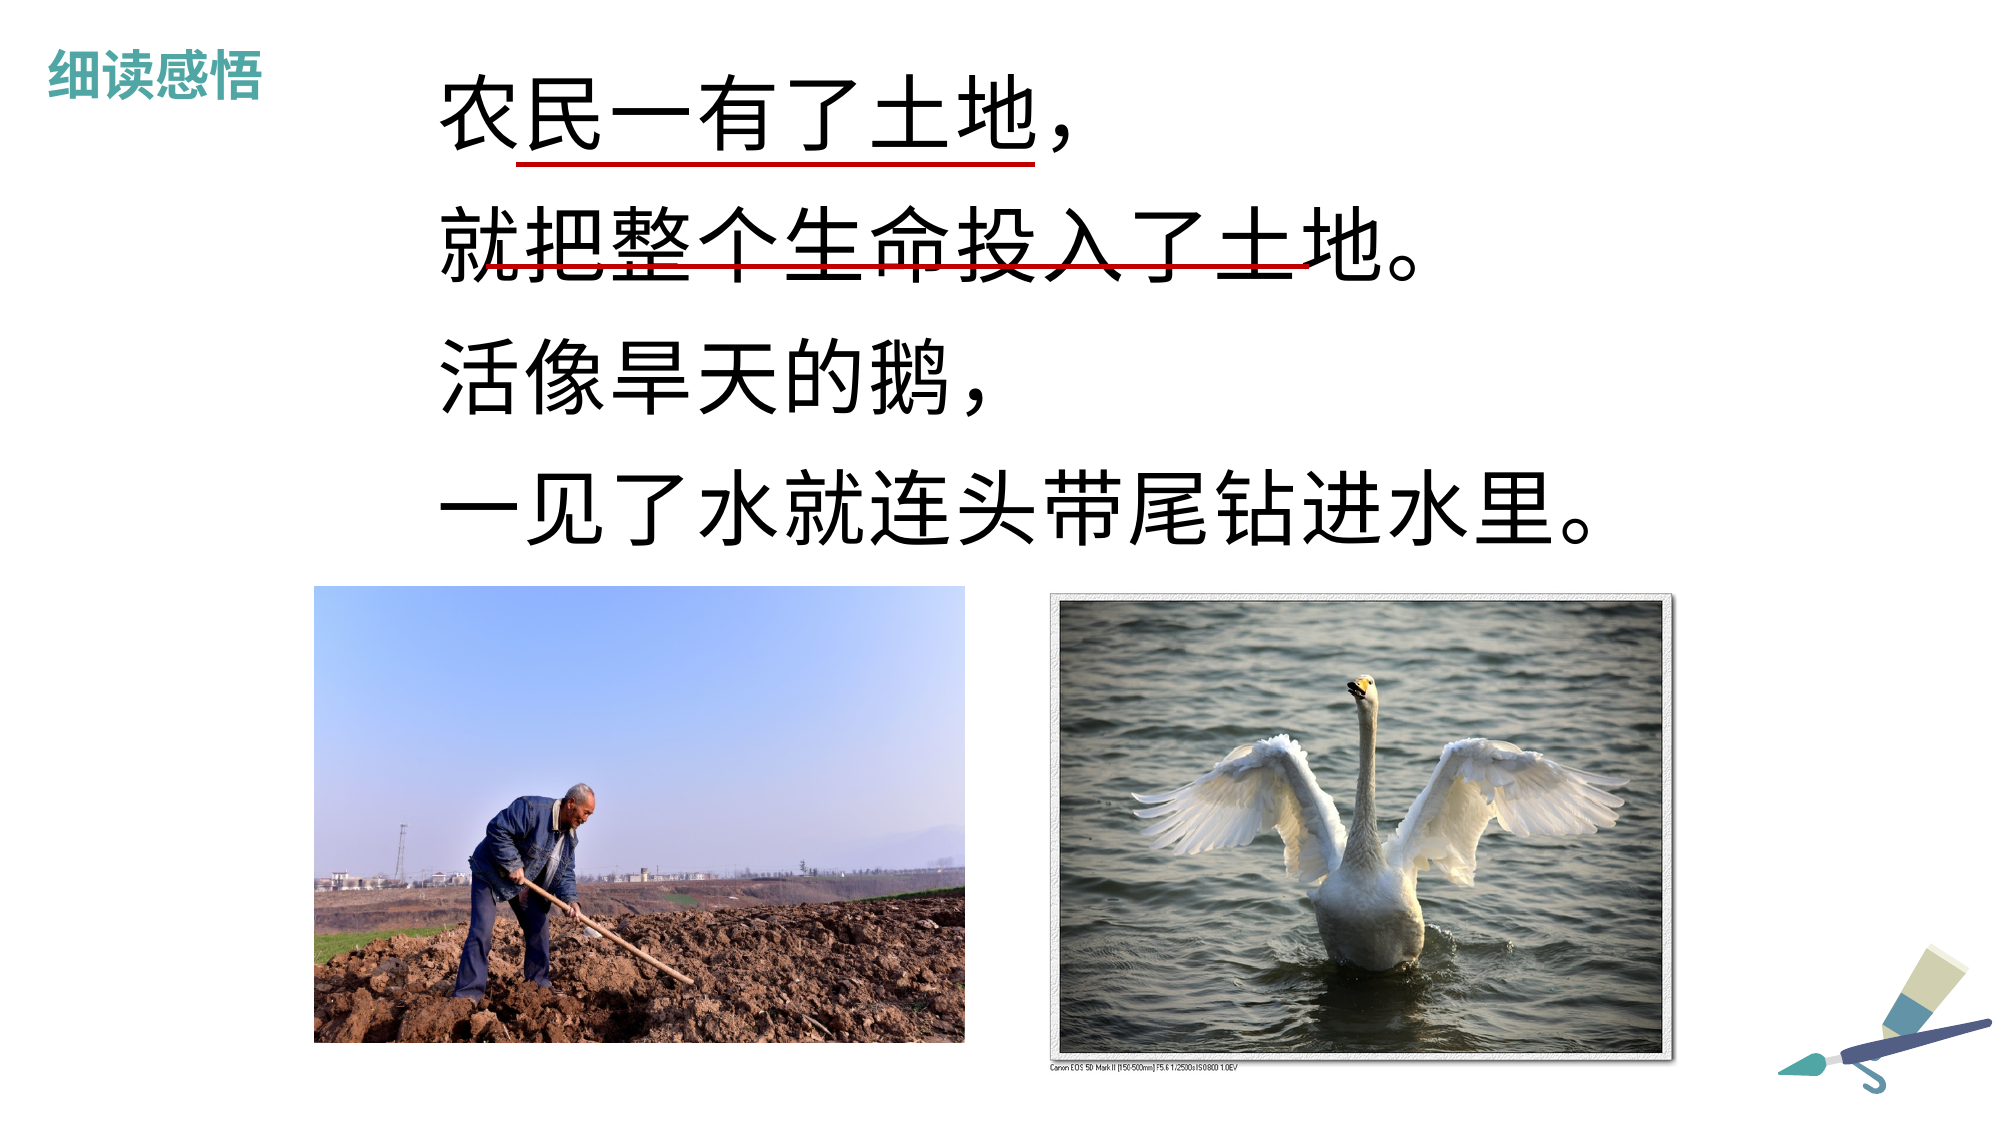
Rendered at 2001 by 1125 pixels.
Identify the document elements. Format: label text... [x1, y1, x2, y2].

picture [1035, 586, 1686, 1076]
list 农民一有了土地， 就把整个生命投入了土地。 活像旱天的鹅， 一见了水就连头带尾钻进水里。 [314, 65, 1759, 1028]
picture [314, 586, 965, 1043]
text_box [1811, 945, 1974, 1125]
text_box 细读感悟 [32, 33, 347, 114]
